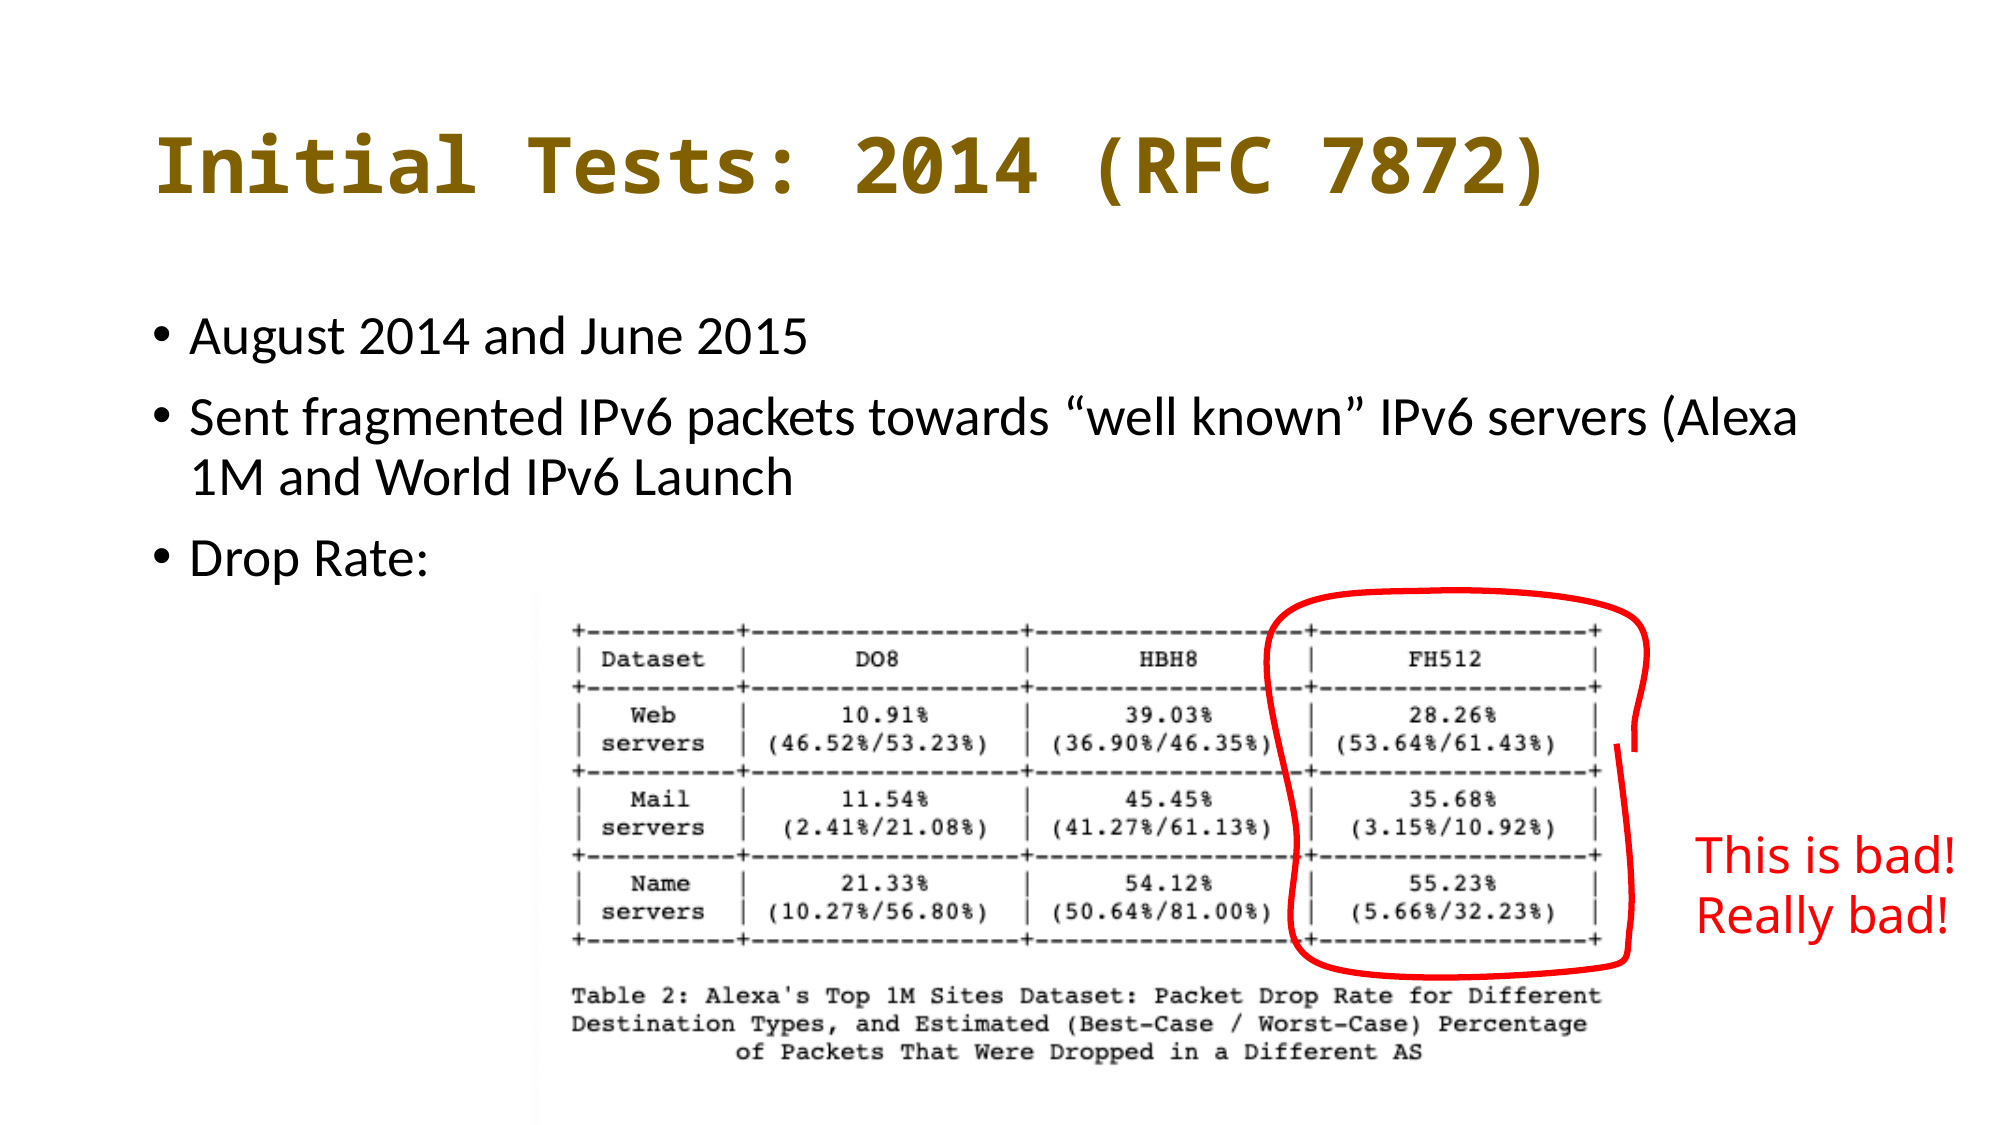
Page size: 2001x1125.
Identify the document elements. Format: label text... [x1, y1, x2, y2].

list August 2014 and June 2015 Sent fragmented IPv6 packets towards “well known” IPv6 servers (Alexa 1M and World IPv6 Launch Drop Rate: [137, 299, 1863, 1014]
picture [532, 592, 1681, 1125]
title Initial Tests: 2014 (RFC 7872) [137, 59, 1863, 278]
text_box This is bad! Really bad! [1681, 816, 1986, 952]
